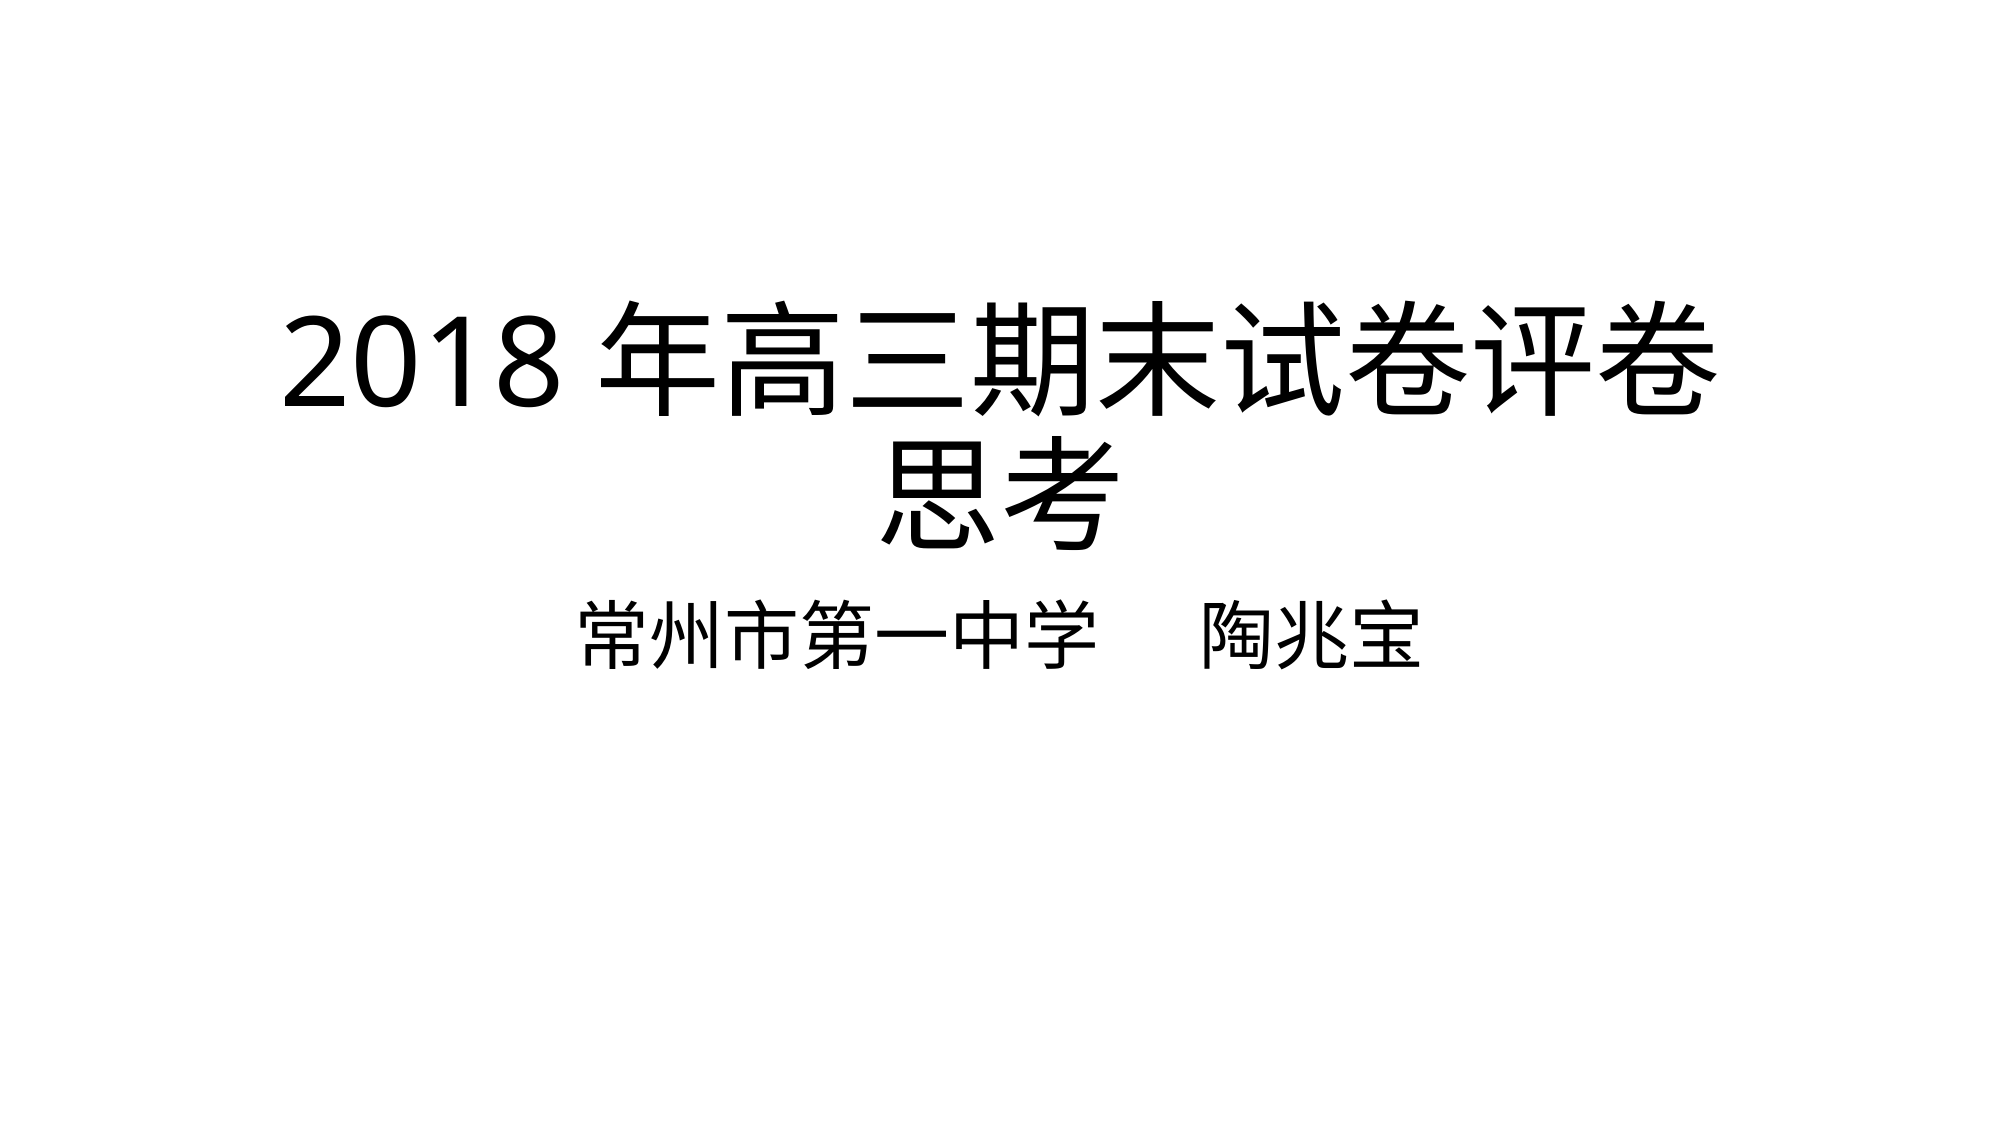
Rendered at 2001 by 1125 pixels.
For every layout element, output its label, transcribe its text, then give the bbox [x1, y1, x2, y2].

title 2018年高三期末试卷评卷思考 [249, 184, 1750, 576]
subtitle 常州市第一中学 陶兆宝 [249, 590, 1750, 863]
